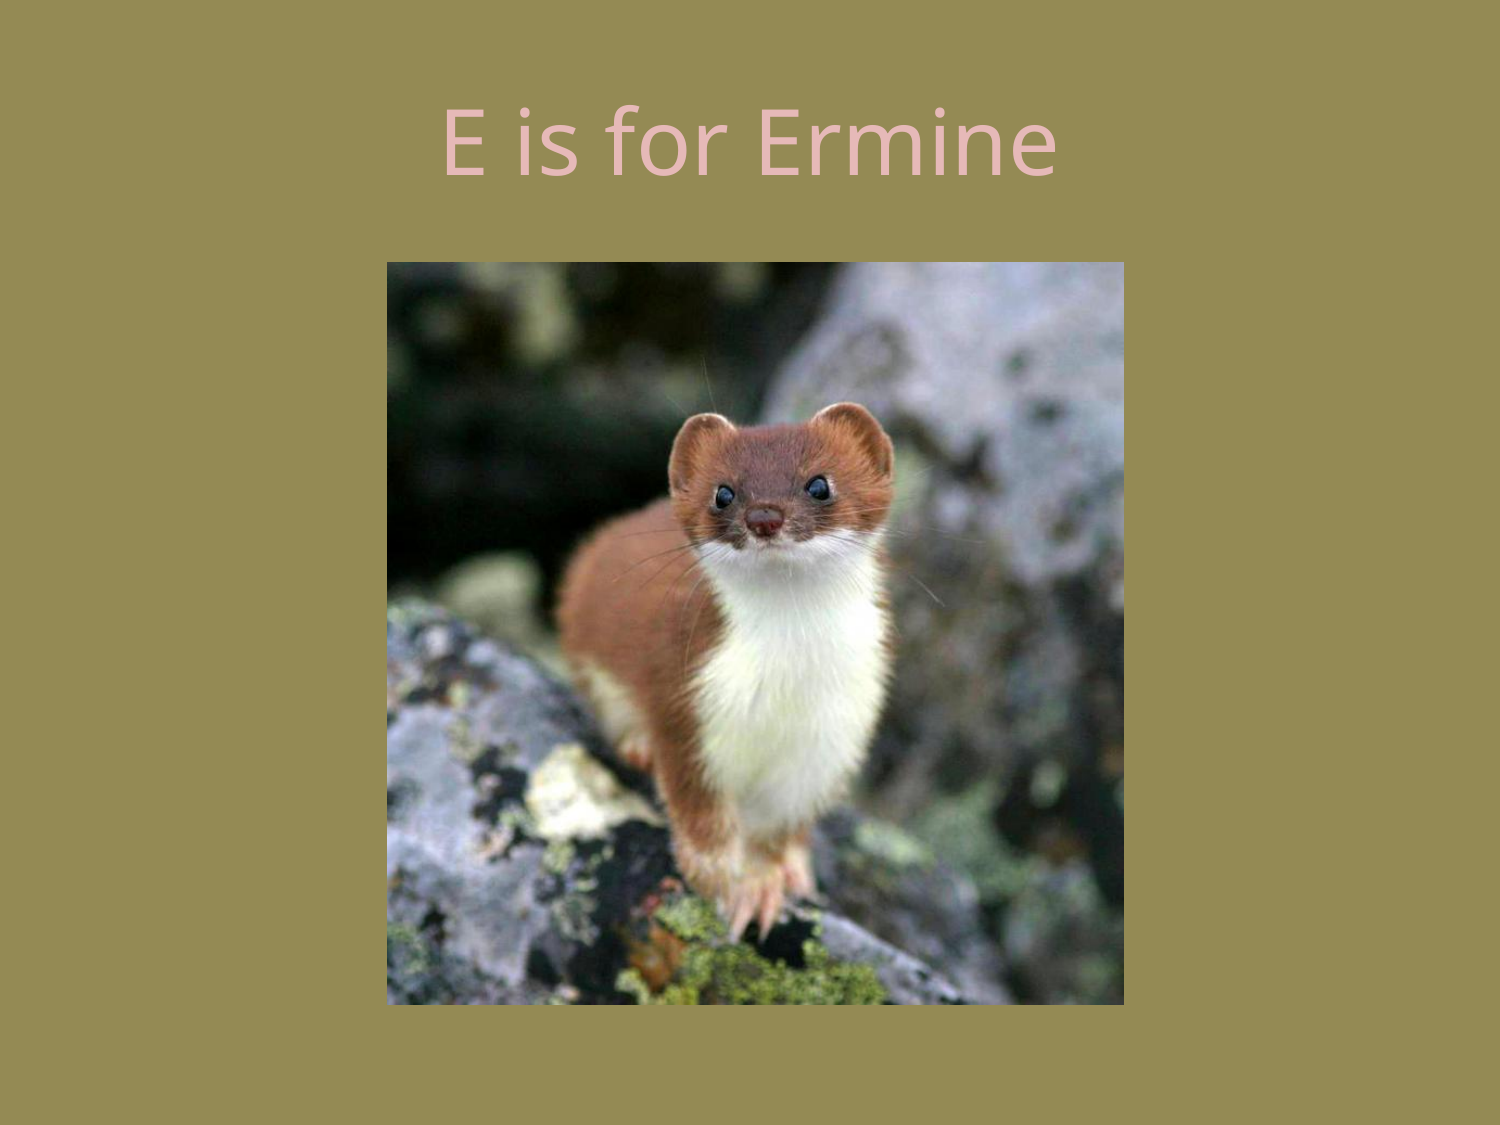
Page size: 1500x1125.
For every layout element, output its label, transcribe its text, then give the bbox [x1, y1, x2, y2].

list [387, 262, 1124, 1006]
title E is for Ermine [75, 45, 1425, 233]
